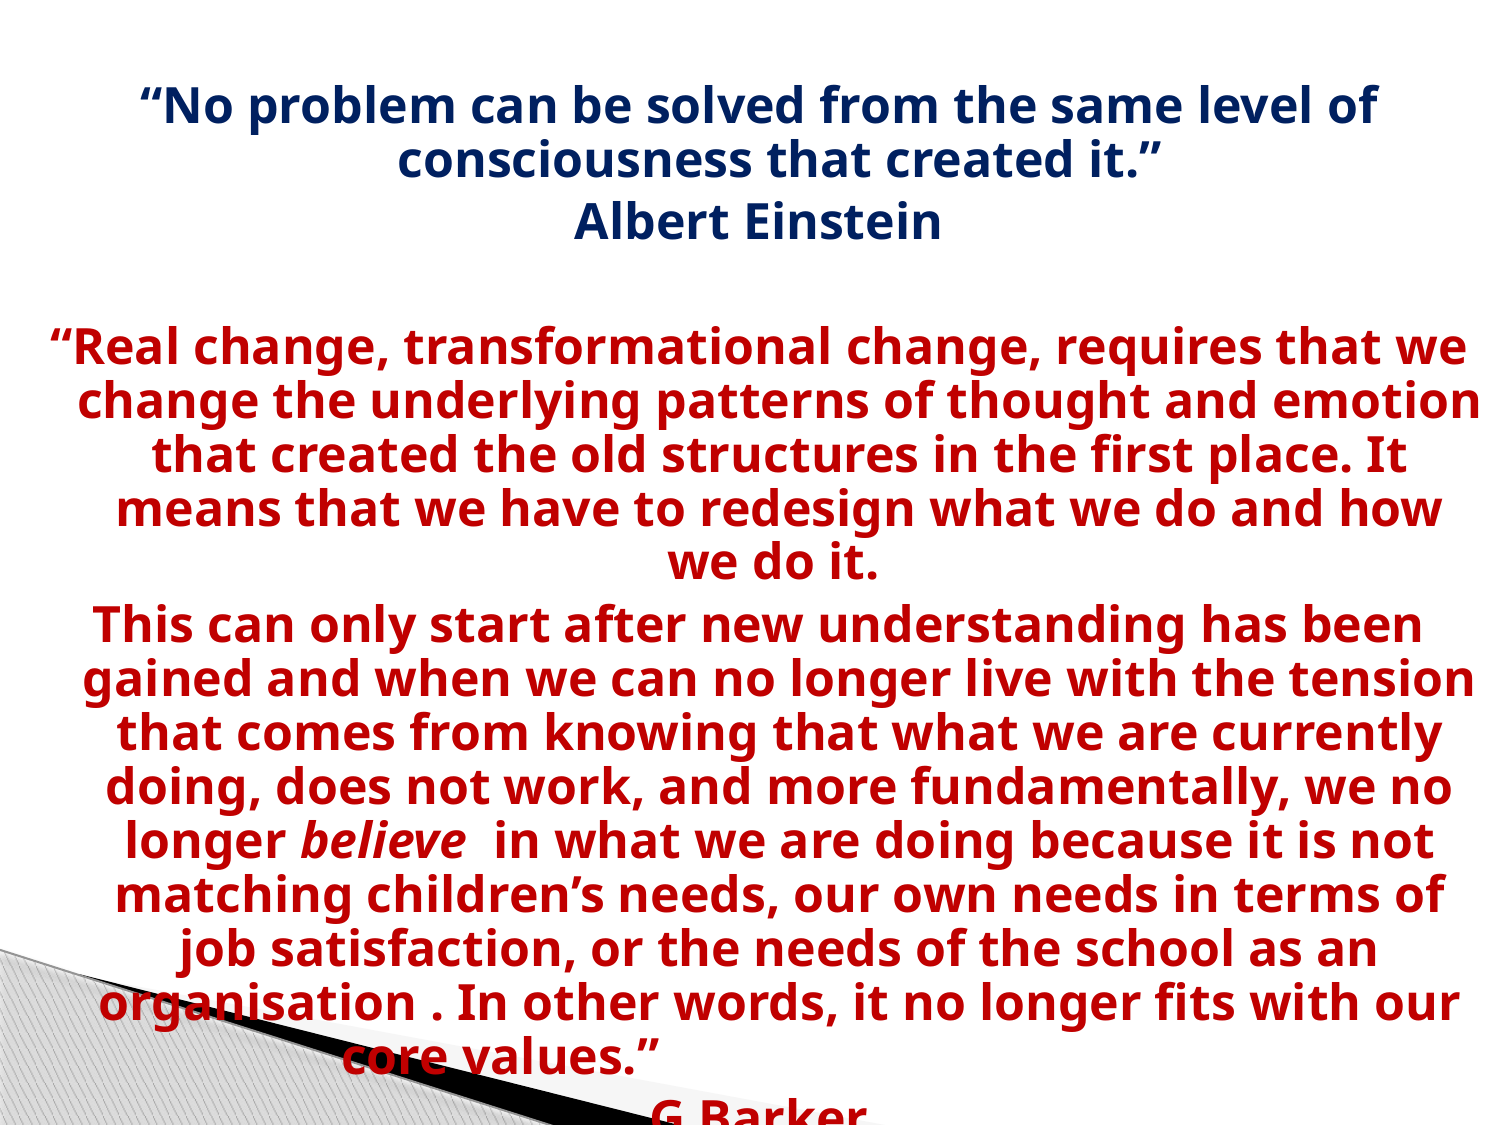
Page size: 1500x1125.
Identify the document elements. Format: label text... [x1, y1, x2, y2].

list “No problem can be solved from the same level of consciousness that created it.” Albert Einstein “Real change, transformational change, requires that we change the underlying patterns of thought and emotion that created the old structures in the first place. It means that we have to redesign what we do and how we do it. This can only start after new understanding has been gained and when we can no longer live with the tension that comes from knowing that what we are currently doing, does not work, and more fundamentally, we no longer believe in what we are doing because it is not matching children’s needs, our own needs in terms of job satisfaction, or the needs of the school as an organisation . In other words, it no longer fits with our core values.” G Barker [0, 0, 1500, 1125]
